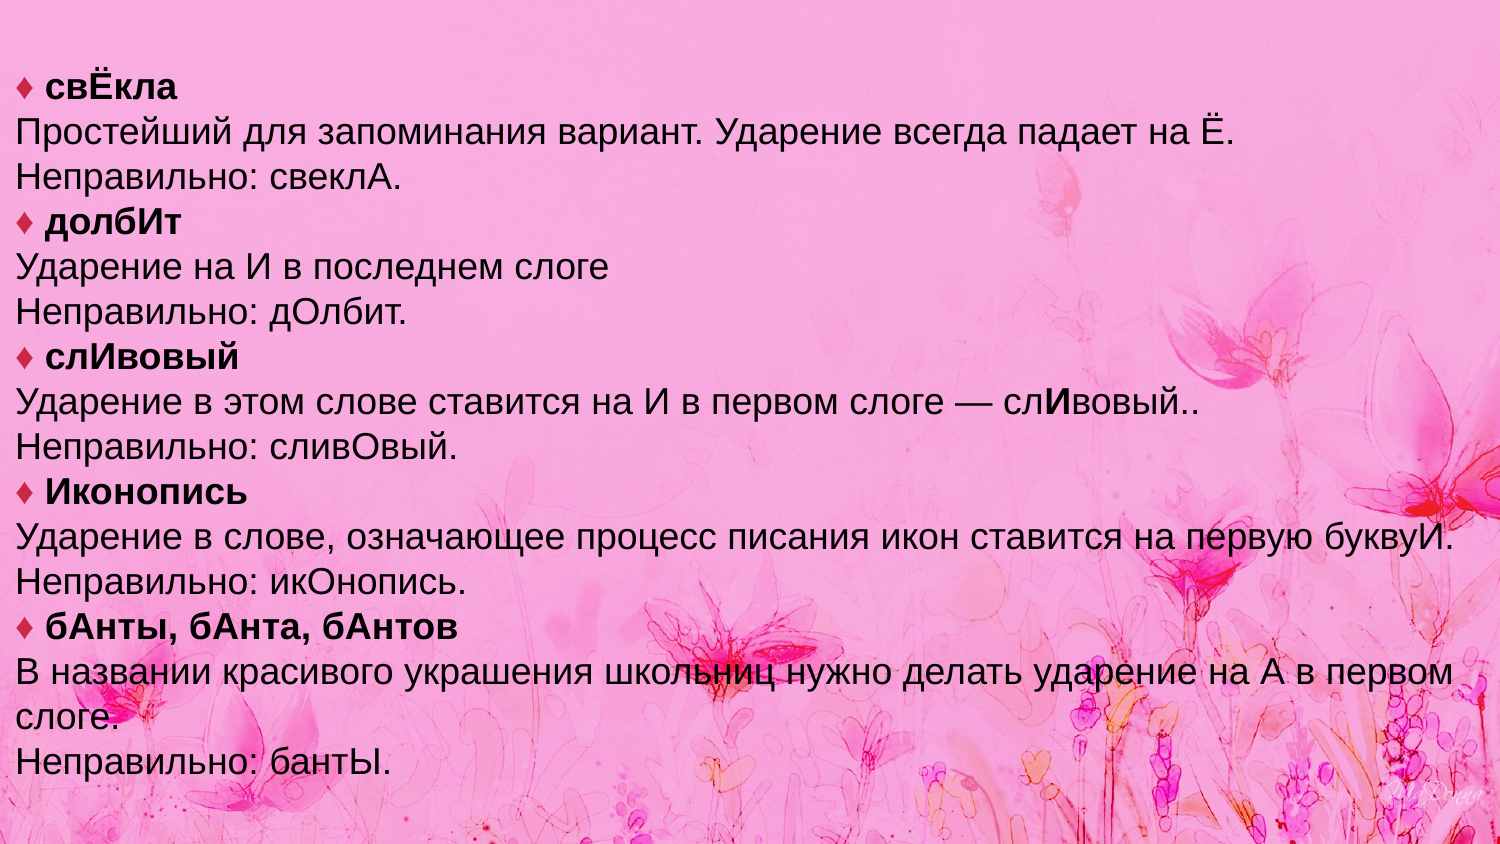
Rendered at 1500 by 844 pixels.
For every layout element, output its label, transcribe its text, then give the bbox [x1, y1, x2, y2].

text_box ♦ свЁкла Простейший для запоминания вариант. Ударение всегда падает на Ё. Неправильно: свеклА. ♦ долбИт Ударение на И в последнем слоге Неправильно: дОлбит. ♦ слИвовый Ударение в этом слове ставится на И в первом слоге — слИвовый.. Неправильно: сливОвый. ♦ Иконопись Ударение в слове, означающее процесс писания икон ставится на первую буквуИ. Неправильно: икОнопись. ♦ бАнты, бАнта, бАнтов В названии красивого украшения школьниц нужно делать ударение на А в первом слоге. Неправильно: бантЫ. [0, 0, 1500, 844]
